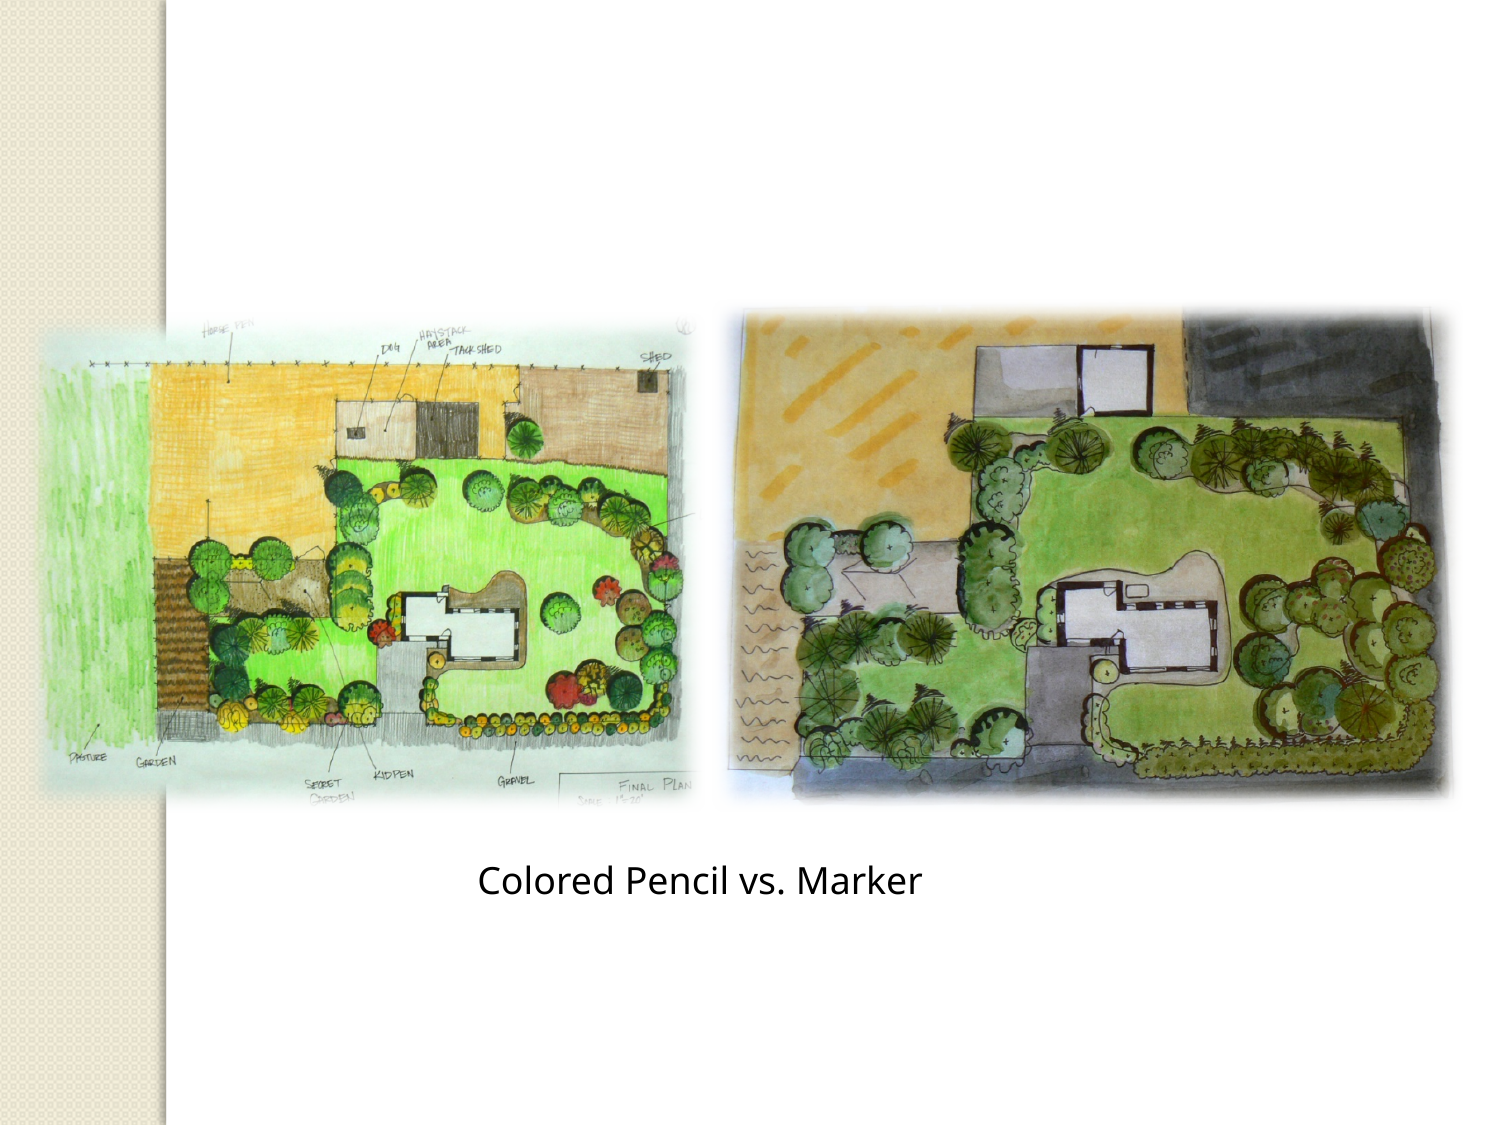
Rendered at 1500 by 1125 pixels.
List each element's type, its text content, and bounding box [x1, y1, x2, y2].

picture [712, 299, 1463, 813]
picture [24, 312, 706, 813]
text_box Colored Pencil vs. Marker [462, 849, 950, 910]
